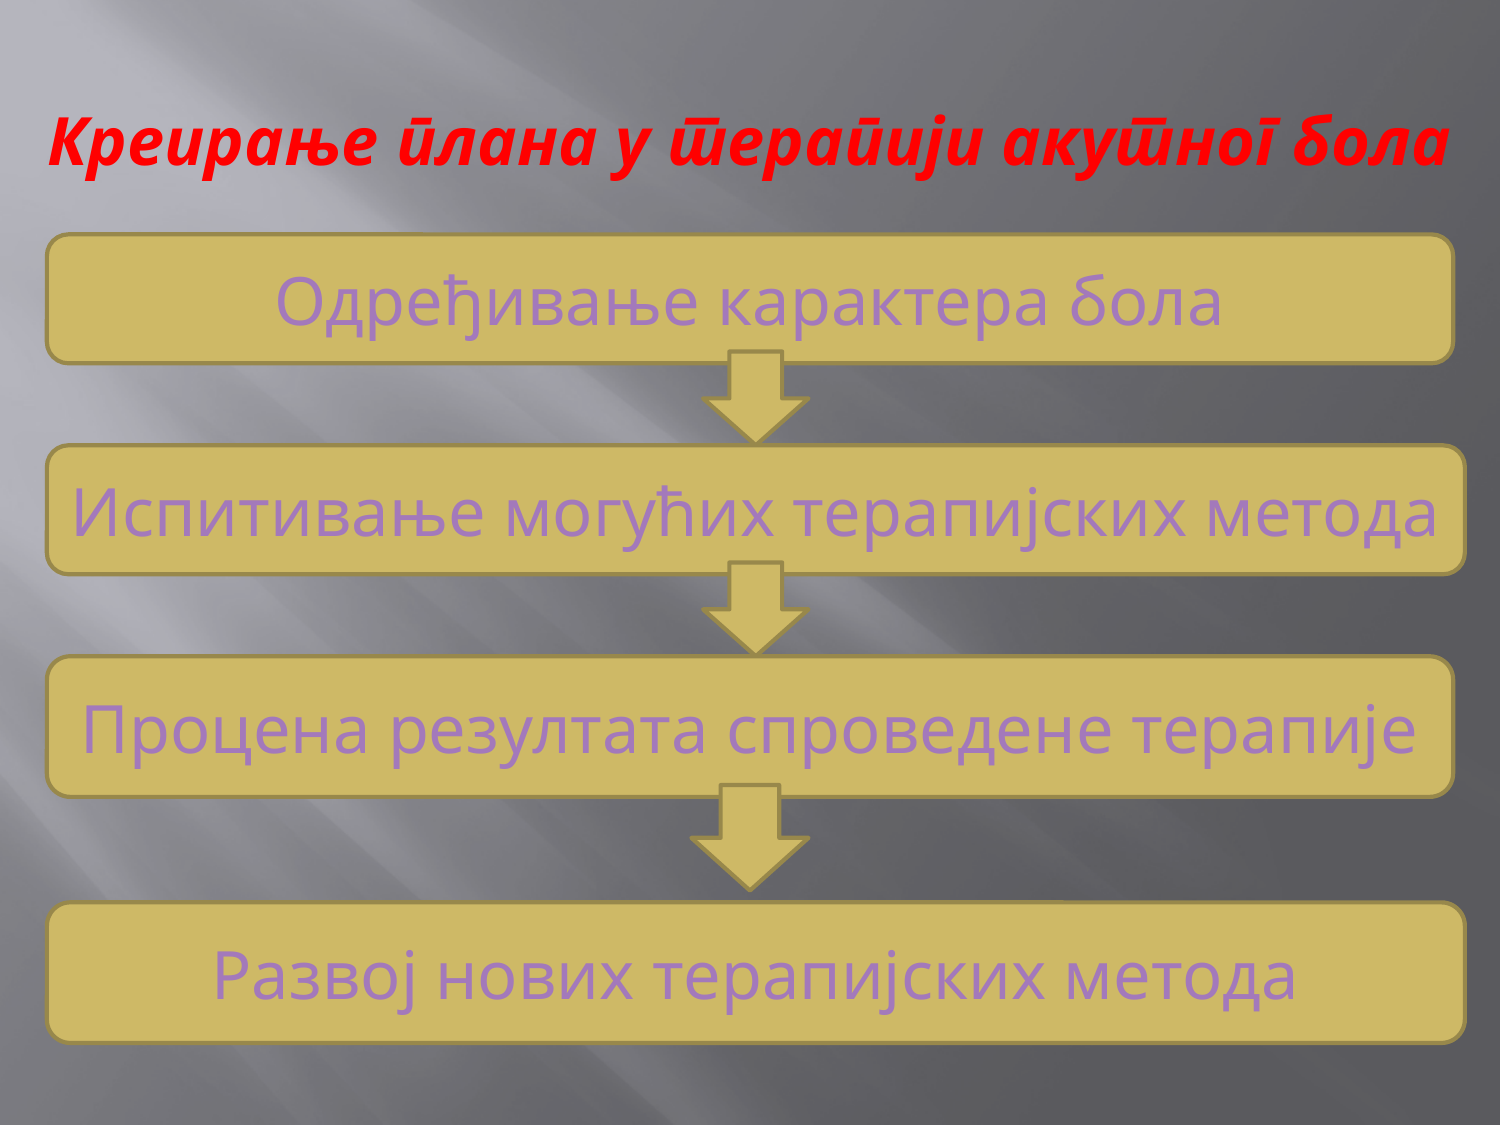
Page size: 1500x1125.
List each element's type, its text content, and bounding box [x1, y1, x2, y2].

text_box [701, 349, 811, 447]
text_box Процена резултата спроведене терапије [44, 654, 1456, 799]
text_box Развој нових терапијских метода [44, 900, 1467, 1046]
text_box Испитивање могућих терапијских метода [44, 443, 1467, 577]
text_box [701, 560, 811, 658]
title Креирање плана у терапији акутног бола [0, 45, 1500, 233]
text_box [689, 782, 811, 893]
text_box Одређивање карактера бола [44, 232, 1456, 366]
